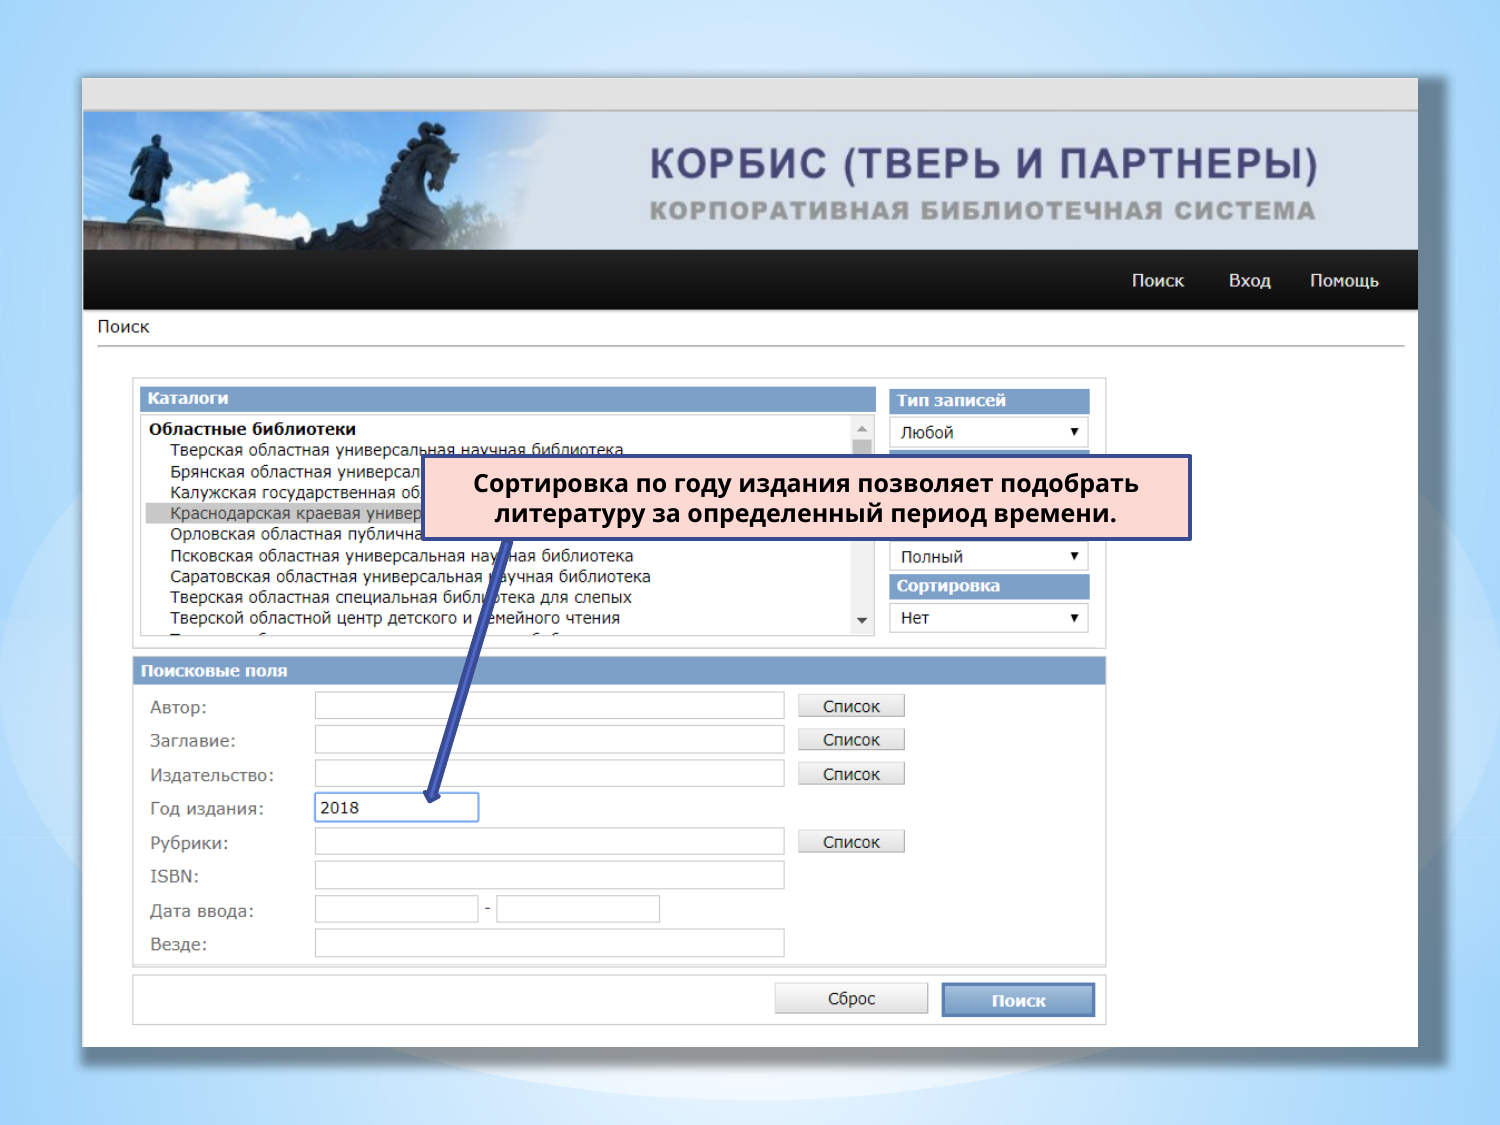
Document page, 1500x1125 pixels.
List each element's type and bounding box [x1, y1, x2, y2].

list [81, 77, 1419, 1048]
